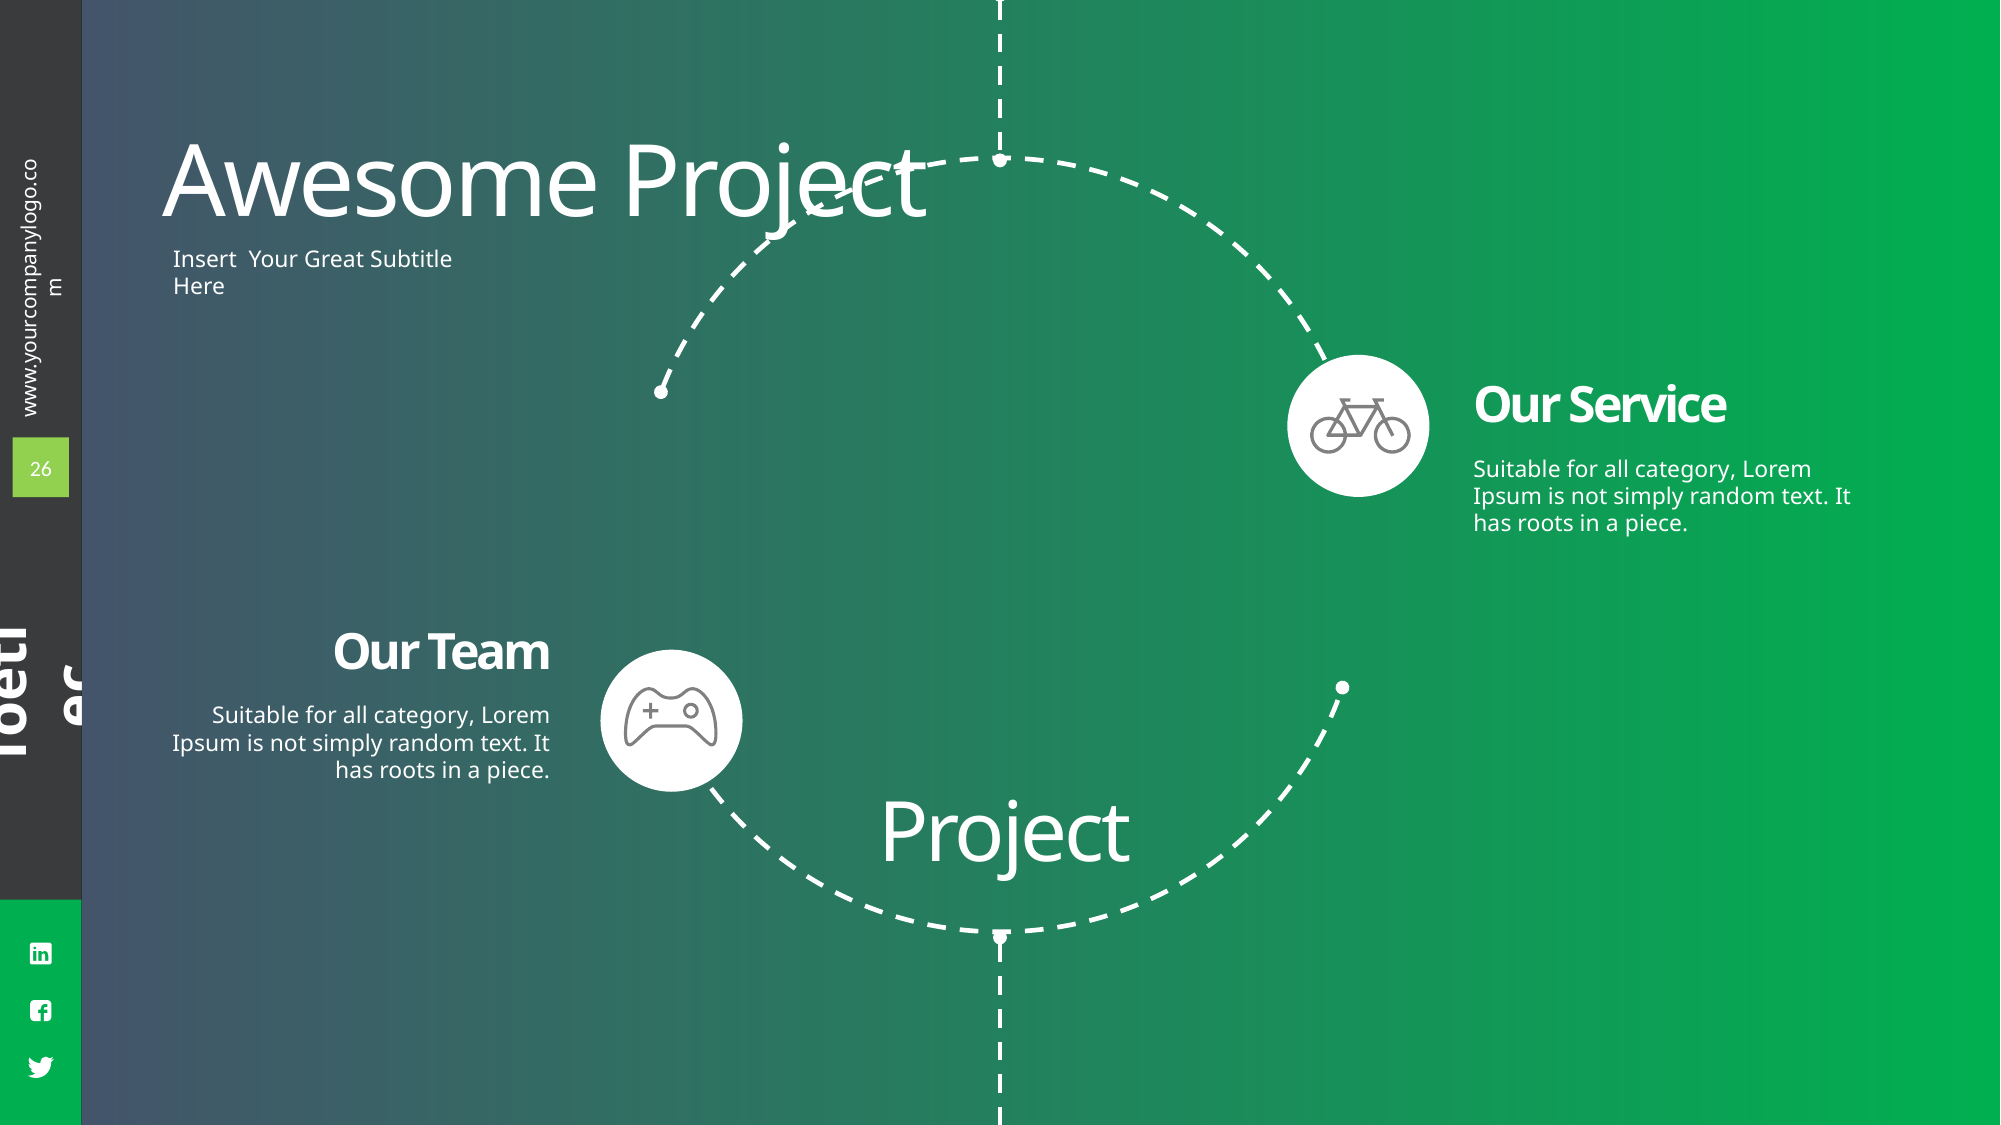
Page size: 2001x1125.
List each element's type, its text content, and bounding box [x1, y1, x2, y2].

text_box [1458, 354, 1888, 546]
picture [81, 0, 2000, 1125]
slide_number 26 [12, 437, 69, 498]
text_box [623, 687, 718, 747]
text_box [136, 601, 568, 792]
